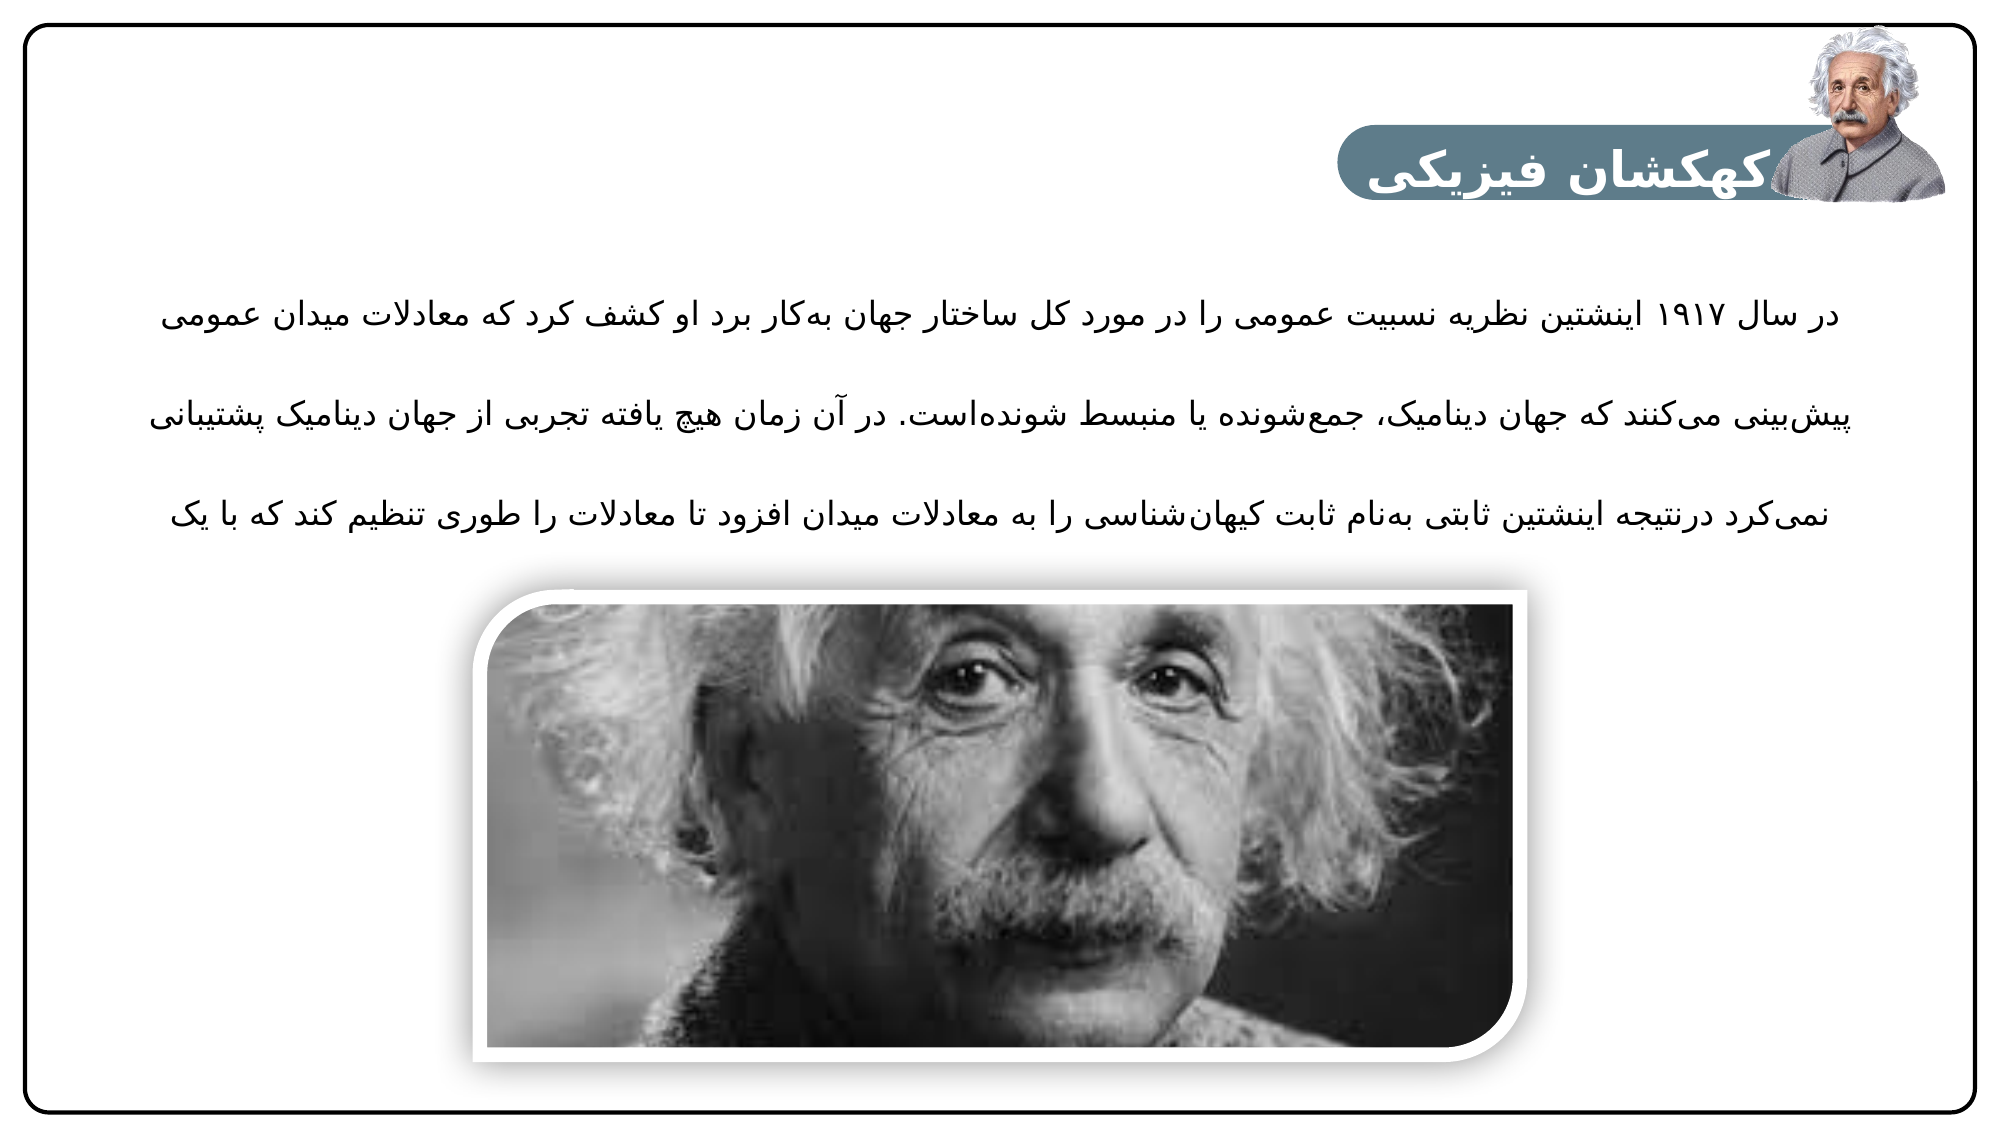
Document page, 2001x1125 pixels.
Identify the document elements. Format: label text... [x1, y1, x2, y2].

picture [1761, 14, 1954, 213]
picture [479, 596, 1521, 1055]
text_box در سال ۱۹۱۷ اینشتین نظریه نسبیت عمومی را در مورد کل ساختار جهان به‌کار برد او کشف کرد که معادلات میدان عمومی پیش‌بینی می‌کنند که جهان دینامیک، جمع‌شونده یا منبسط شونده‌است. در آن زمان هیچ یافته تجربی از جهان دینامیک پشتیبانی نمی‌کرد درنتیجه اینشتین ثابتی به‌نام ثابت کیهان‌شناسی را به معادلات میدان افزود تا معادلات را طوری تنظیم کند که با یک جهان ثابت و ایستا همخوانی داشته باشد. [125, 224, 1875, 639]
text_box کهکشان فیزیکی [1349, 99, 1788, 205]
